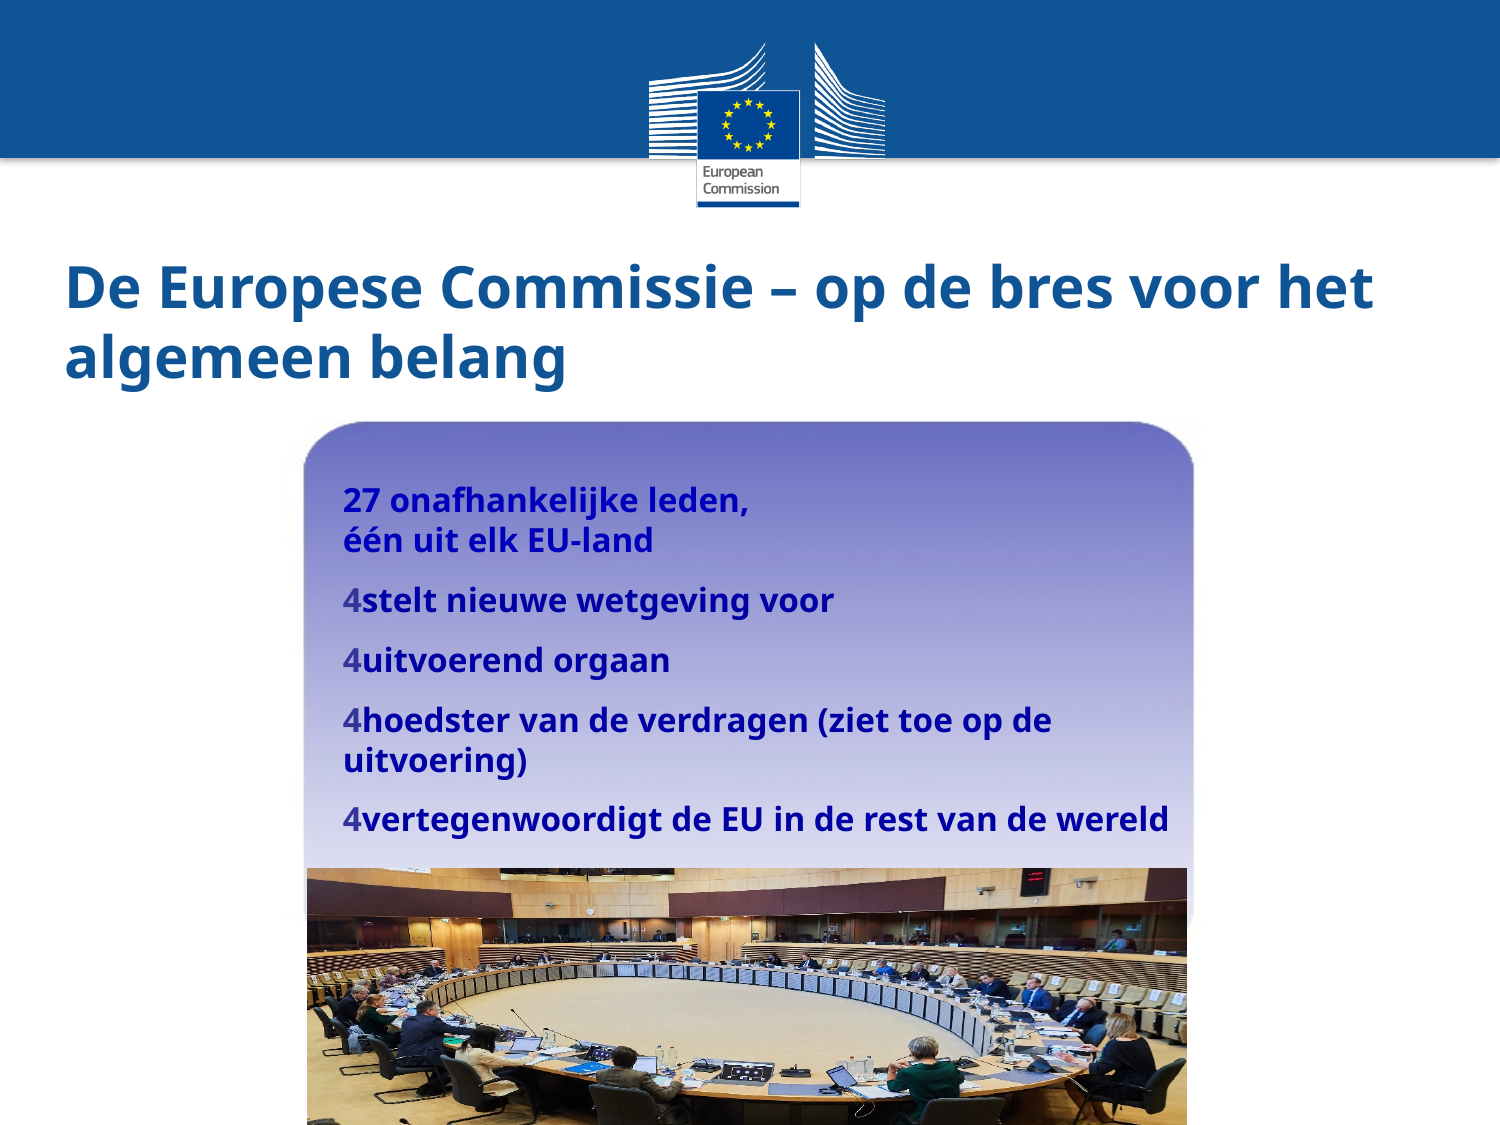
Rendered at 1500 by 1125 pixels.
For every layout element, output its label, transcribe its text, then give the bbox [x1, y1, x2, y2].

title De Europese Commissie – op de bres voor het algemeen belang [49, 243, 1400, 398]
picture [280, 396, 1222, 1125]
picture [649, 42, 885, 208]
